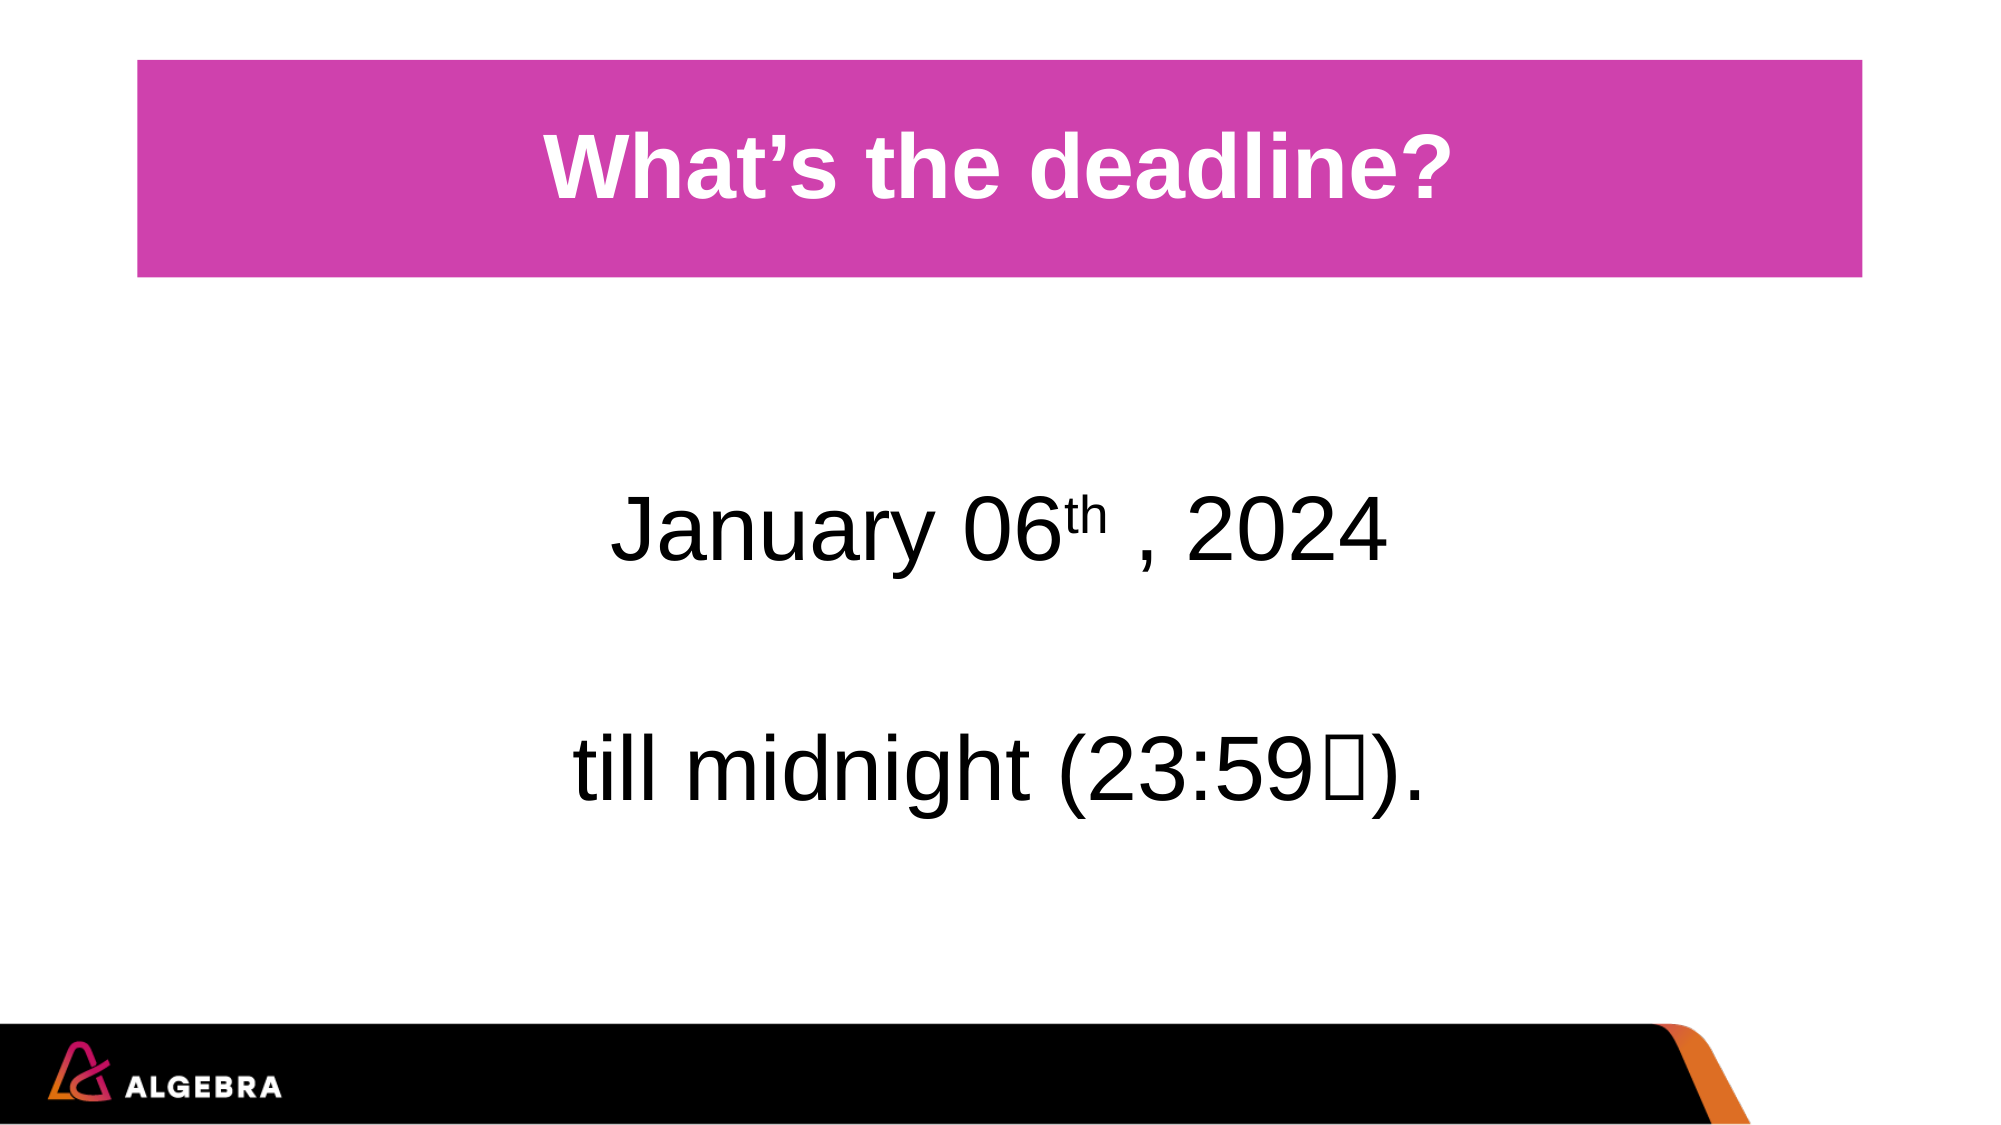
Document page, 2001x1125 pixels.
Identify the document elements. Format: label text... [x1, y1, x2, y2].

list January 06th , 2024 till midnight (23:59). [137, 299, 1863, 1014]
title What’s the deadline? [137, 59, 1863, 278]
picture [0, 1023, 1958, 1125]
